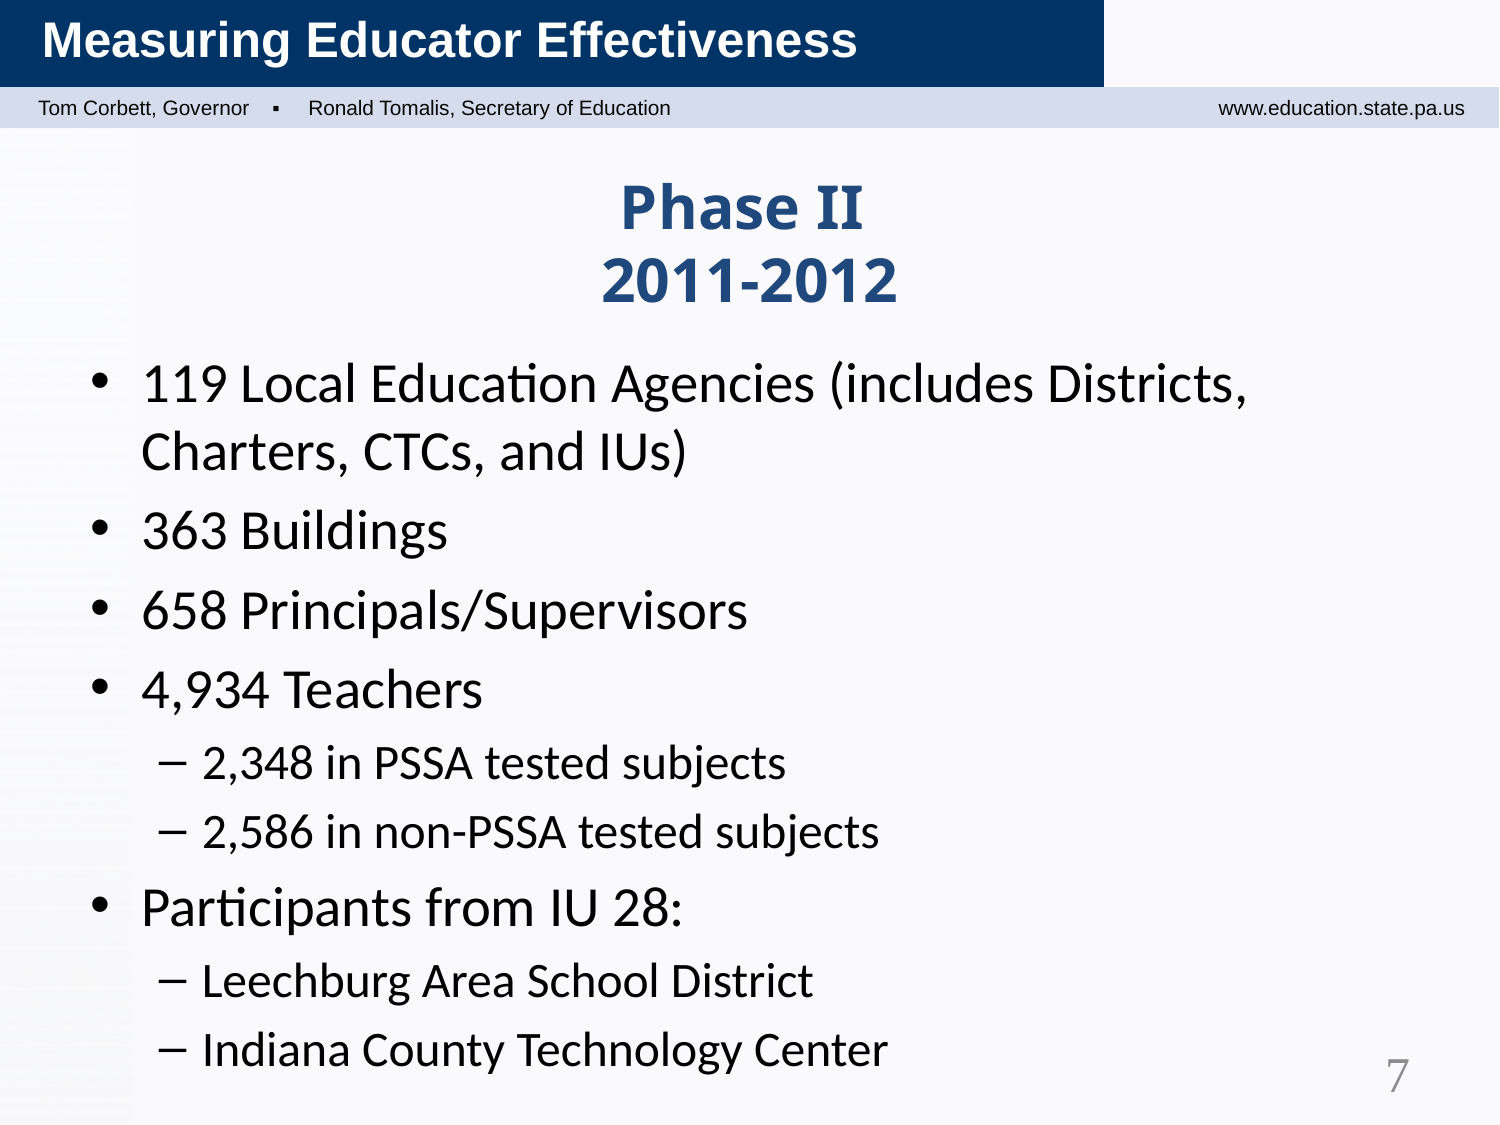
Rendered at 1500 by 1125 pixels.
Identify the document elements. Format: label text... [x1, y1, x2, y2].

list 119 Local Education Agencies (includes Districts, Charters, CTCs, and IUs) 363 Buildings 658 Principals/Supervisors 4,934 Teachers 2,348 in PSSA tested subjects 2,586 in non-PSSA tested subjects Participants from IU 28: Leechburg Area School District Indiana County Technology Center [75, 338, 1425, 1091]
slide_number 7 [1074, 1042, 1425, 1103]
title Phase II 2011-2012 [75, 160, 1425, 322]
picture [0, 0, 1500, 1125]
